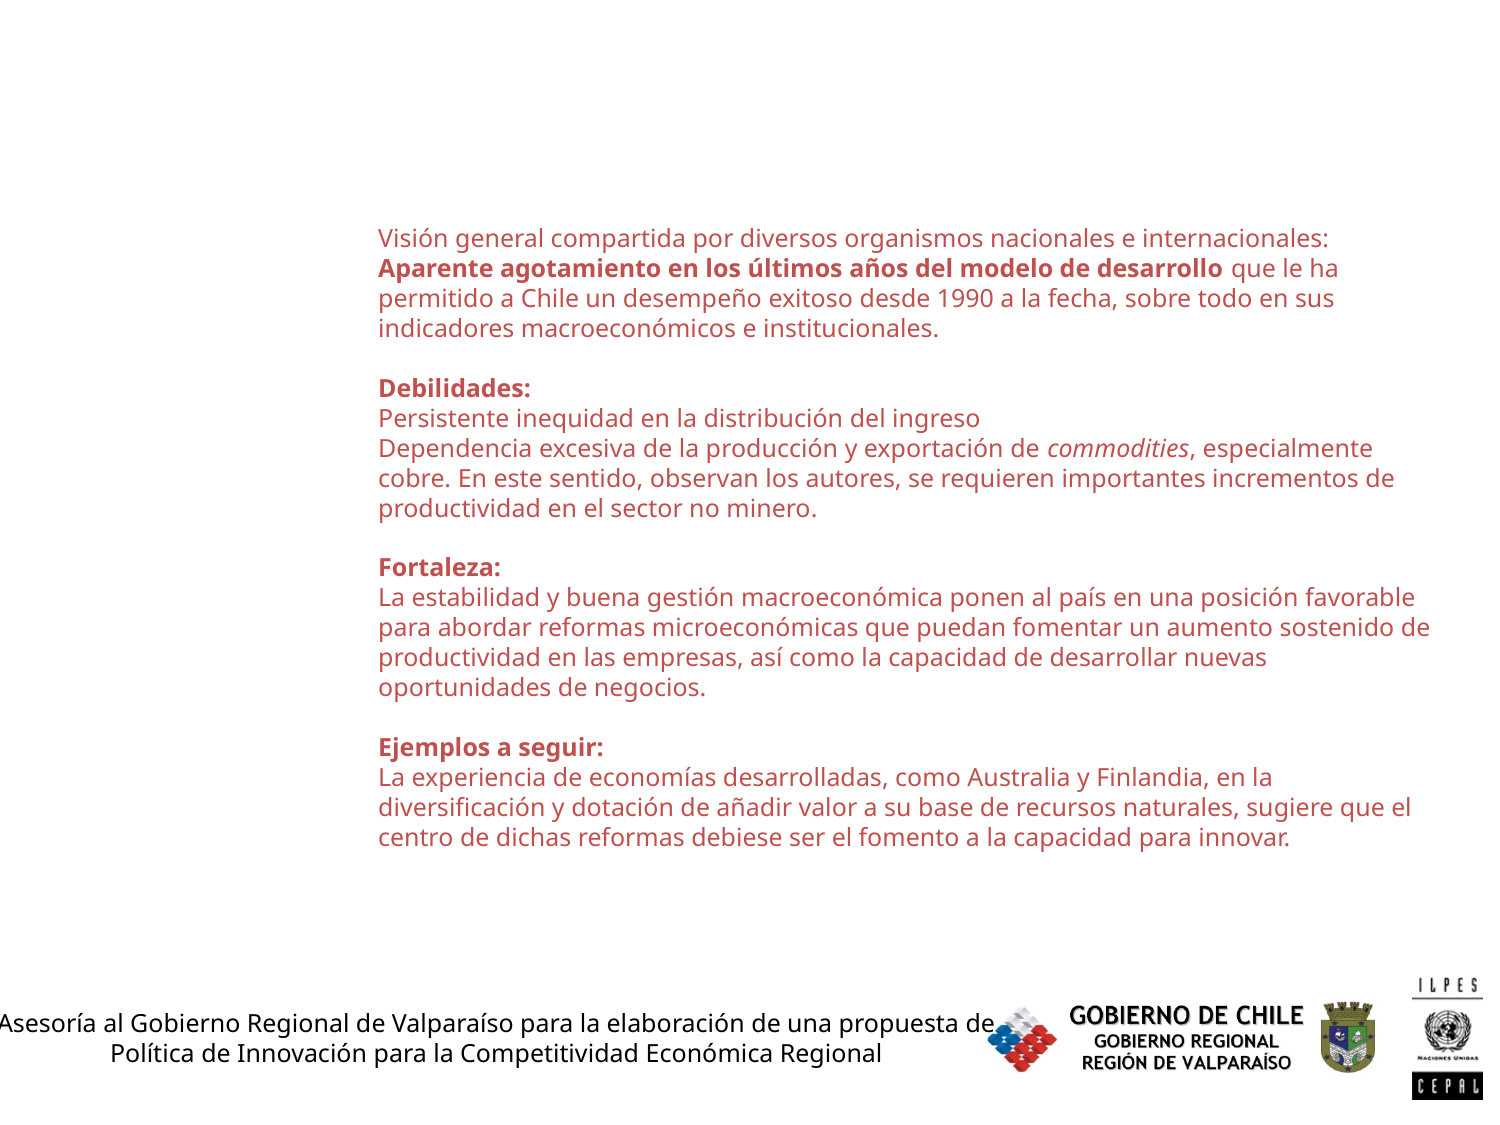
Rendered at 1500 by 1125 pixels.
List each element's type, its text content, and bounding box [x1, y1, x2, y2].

text_box Asesoría al Gobierno Regional de Valparaíso para la elaboración de una propuesta de Política de Innovación para la Competitividad Económica Regional [0, 1000, 970, 1075]
text_box Visión general compartida por diversos organismos nacionales e internacionales: Aparente agotamiento en los últimos años del modelo de desarrollo que le ha permitido a Chile un desempeño exitoso desde 1990 a la fecha, sobre todo en sus indicadores macroeconómicos e institucionales. Debilidades: Persistente inequidad en la distribución del ingreso Dependencia excesiva de la producción y exportación de commodities, especialmente cobre. En este sentido, observan los autores, se requieren importantes incrementos de productividad en el sector no minero. Fortaleza: La estabilidad y buena gestión macroeconómica ponen al país en una posición favorable para abordar reformas microeconómicas que puedan fomentar un aumento sostenido de productividad en las empresas, así como la capacidad de desarrollar nuevas oportunidades de negocios. Ejemplos a seguir: La experiencia de economías desarrolladas, como Australia y Finlandia, en la diversificación y dotación de añadir valor a su base de recursos naturales, sugiere que el centro de dichas reformas debiese ser el fomento a la capacidad para innovar. [363, 215, 1451, 859]
picture [972, 999, 1388, 1080]
picture [1412, 974, 1483, 1101]
text_box [0, 937, 1500, 1125]
